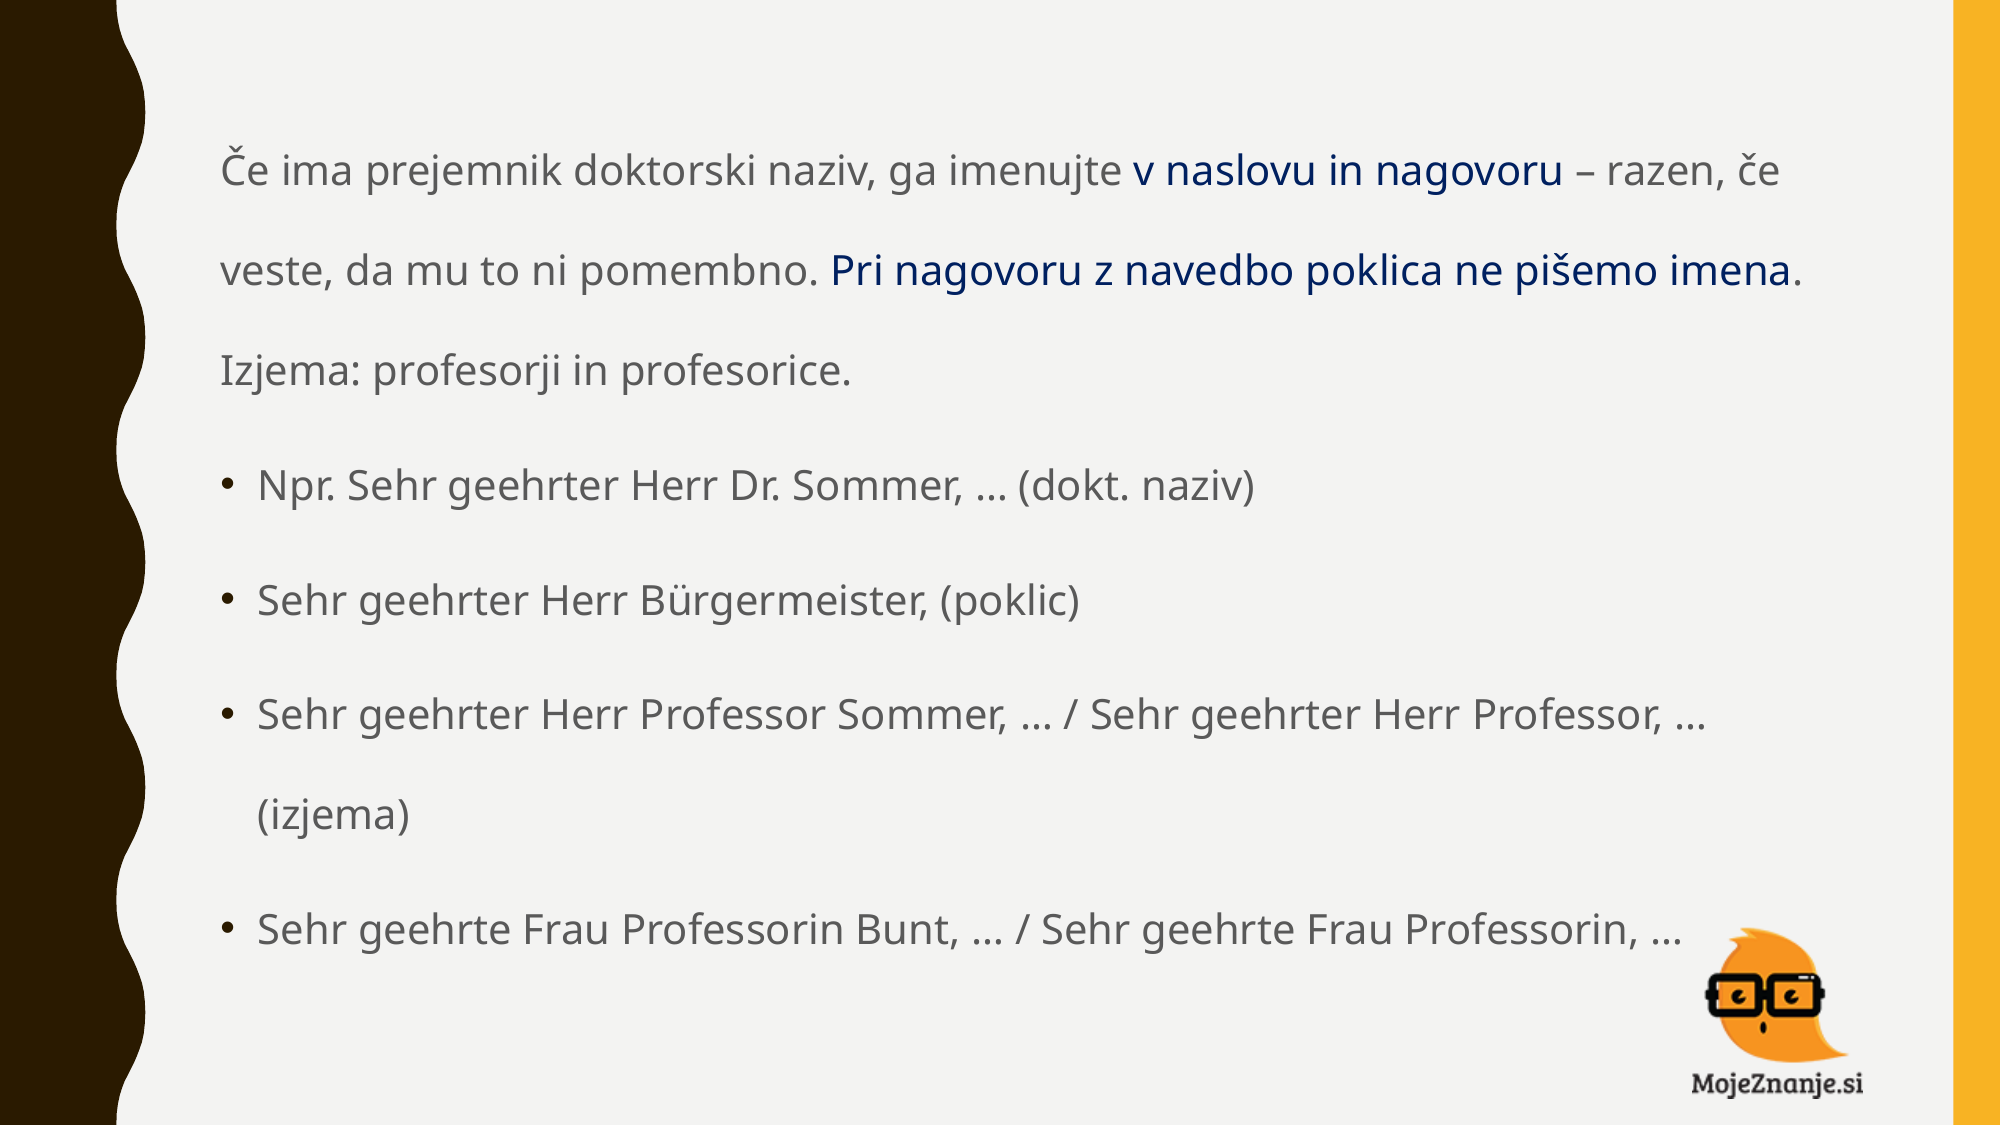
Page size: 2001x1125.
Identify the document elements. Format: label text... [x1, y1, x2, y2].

picture [1692, 965, 1863, 1099]
list Če ima prejemnik doktorski naziv, ga imenujte v naslovu in nagovoru – razen, če veste, da mu to ni pomembno. Pri nagovoru z navedbo poklica ne pišemo imena. Izjema: profesorji in profesorice. Npr. Sehr geehrter Herr Dr. Sommer, … (dokt. naziv) Sehr geehrter Herr Bürgermeister, (poklic) Sehr geehrter Herr Professor Sommer, … / Sehr geehrter Herr Professor, … (izjema) Sehr geehrte Frau Professorin Bunt, … / Sehr geehrte Frau Professorin, … [205, 86, 1875, 965]
